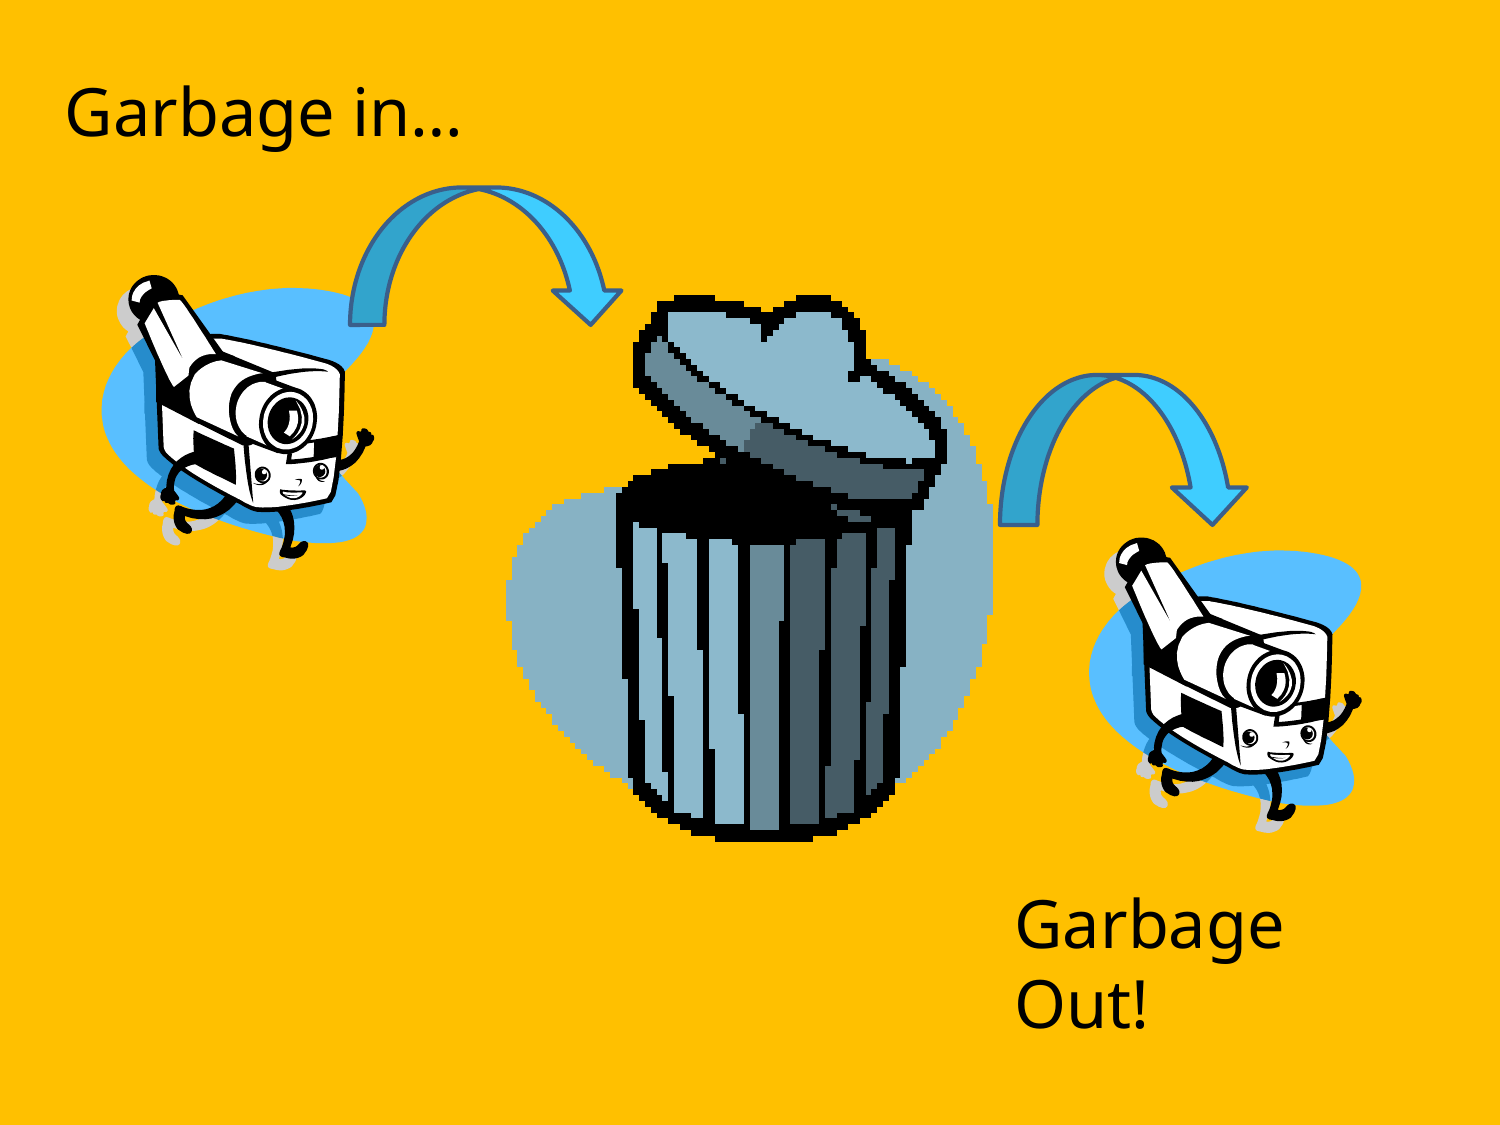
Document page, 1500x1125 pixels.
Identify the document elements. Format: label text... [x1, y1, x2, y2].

picture [424, 249, 1076, 877]
text_box [356, 185, 592, 327]
picture [99, 274, 376, 574]
text_box Garbage Out! [999, 874, 1438, 1050]
text_box Garbage in… [49, 62, 650, 158]
picture [1087, 537, 1364, 836]
text_box [1079, 372, 1249, 528]
